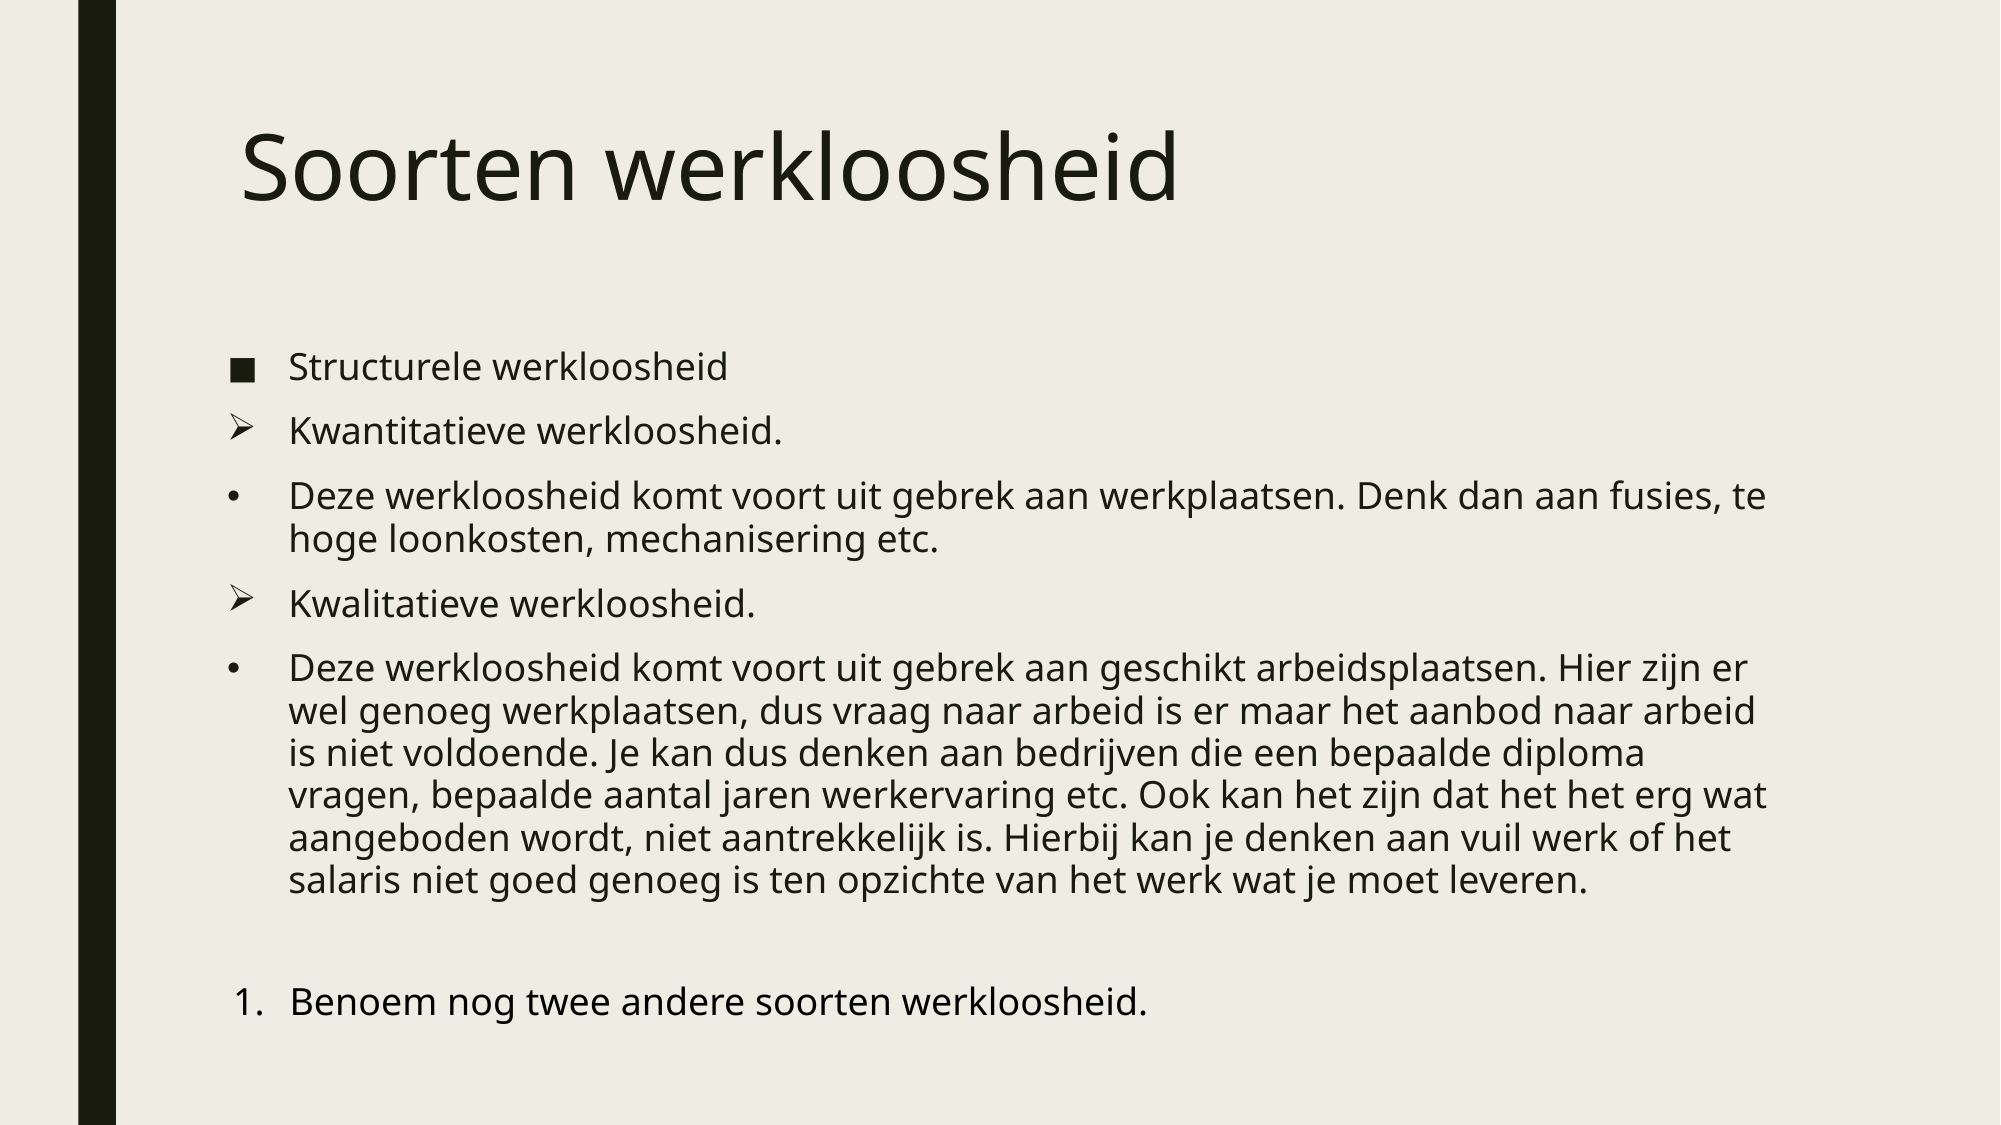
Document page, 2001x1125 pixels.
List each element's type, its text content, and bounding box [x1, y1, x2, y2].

list Structurele werkloosheid Kwantitatieve werkloosheid. Deze werkloosheid komt voort uit gebrek aan werkplaatsen. Denk dan aan fusies, te hoge loonkosten, mechanisering etc. Kwalitatieve werkloosheid. Deze werkloosheid komt voort uit gebrek aan geschikt arbeidsplaatsen. Hier zijn er wel genoeg werkplaatsen, dus vraag naar arbeid is er maar het aanbod naar arbeid is niet voldoende. Je kan dus denken aan bedrijven die een bepaalde diploma vragen, bepaalde aantal jaren werkervaring etc. Ook kan het zijn dat het het erg wat aangeboden wordt, niet aantrekkelijk is. Hierbij kan je denken aan vuil werk of het salaris niet goed genoeg is ten opzichte van het werk wat je moet leveren. [212, 338, 1787, 927]
text_box Benoem nog twee andere soorten werkloosheid. [218, 970, 1781, 1031]
title Soorten werkloosheid [225, 114, 1800, 359]
